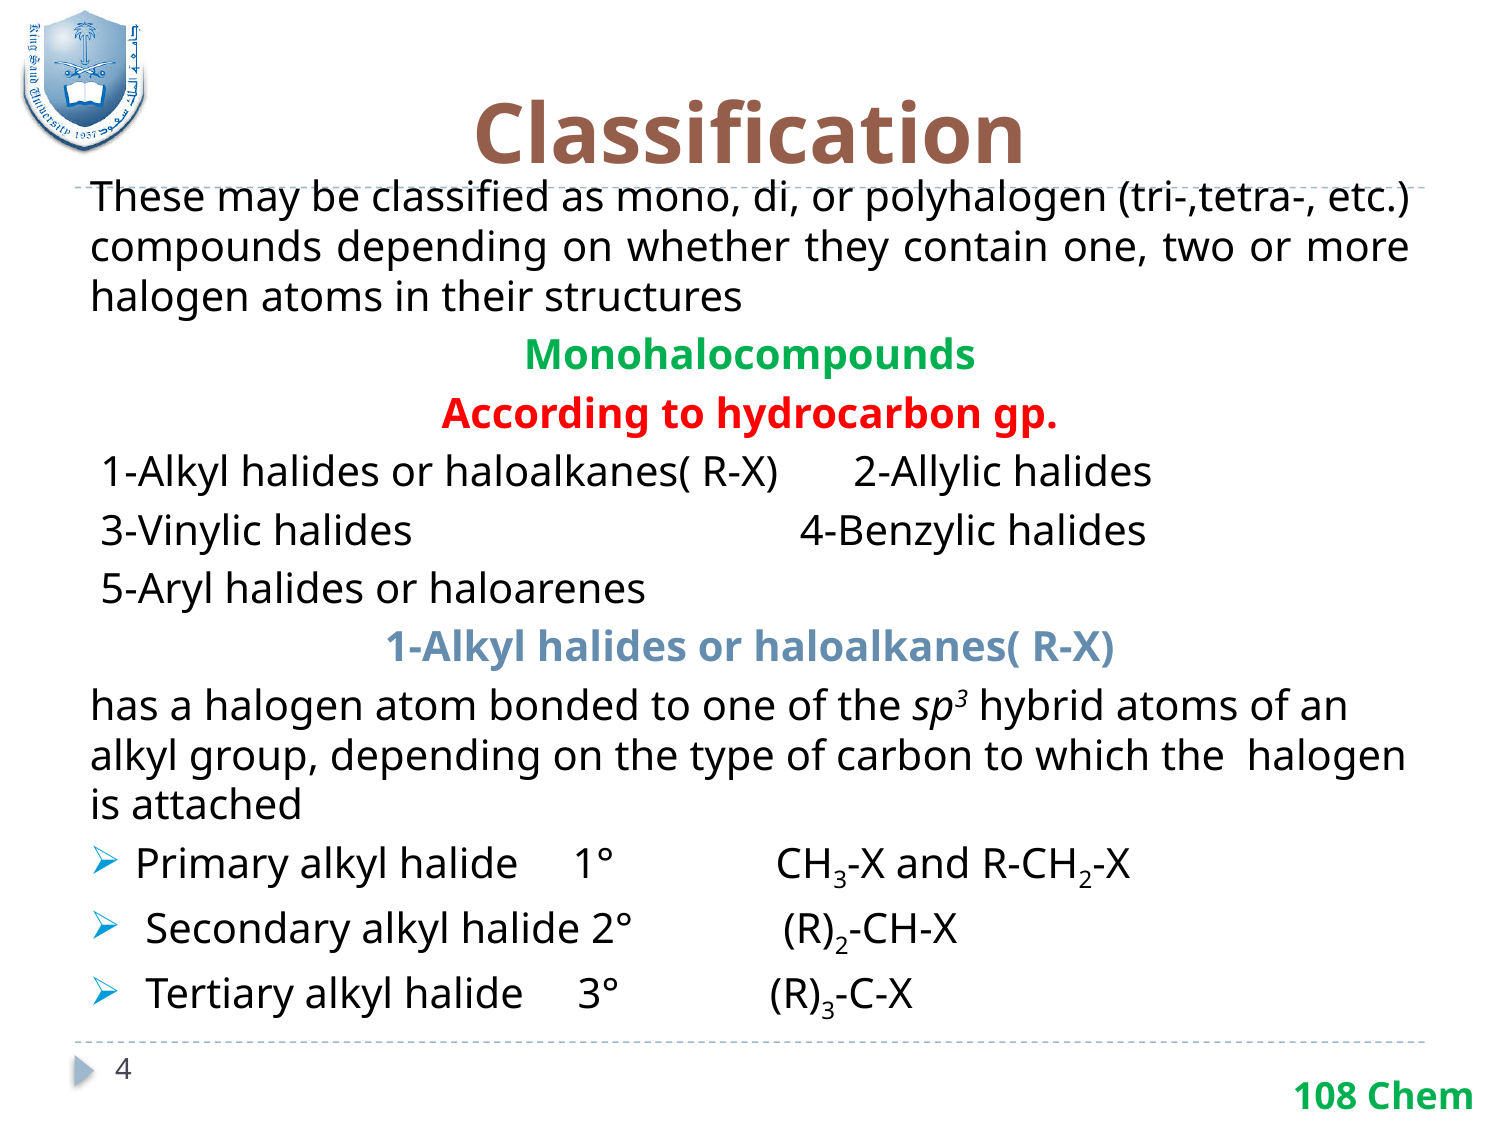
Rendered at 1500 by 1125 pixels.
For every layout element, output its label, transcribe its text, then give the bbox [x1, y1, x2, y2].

slide_number 4 [100, 1042, 426, 1103]
list These may be classified as mono, di, or polyhalogen (tri-,tetra-, etc.) compounds depending on whether they contain one, two or more halogen atoms in their structures Monohalocompounds According to hydrocarbon gp. 1-Alkyl halides or haloalkanes( R-X) 2-Allylic halides 3-Vinylic halides 4-Benzylic halides 5-Aryl halides or haloarenes 1-Alkyl halides or haloalkanes( R-X) has a halogen atom bonded to one of the sp3 hybrid atoms of an alkyl group, depending on the type of carbon to which the halogen is attached Primary alkyl halide 1° CH3-X and R-CH2-X Secondary alkyl halide 2° (R)2-CH-X Tertiary alkyl halide 3° (R)3-C-X [75, 162, 1425, 973]
title Classification [168, 24, 1425, 162]
picture [4, 1, 163, 160]
text_box 108 Chem [1278, 1064, 1490, 1125]
